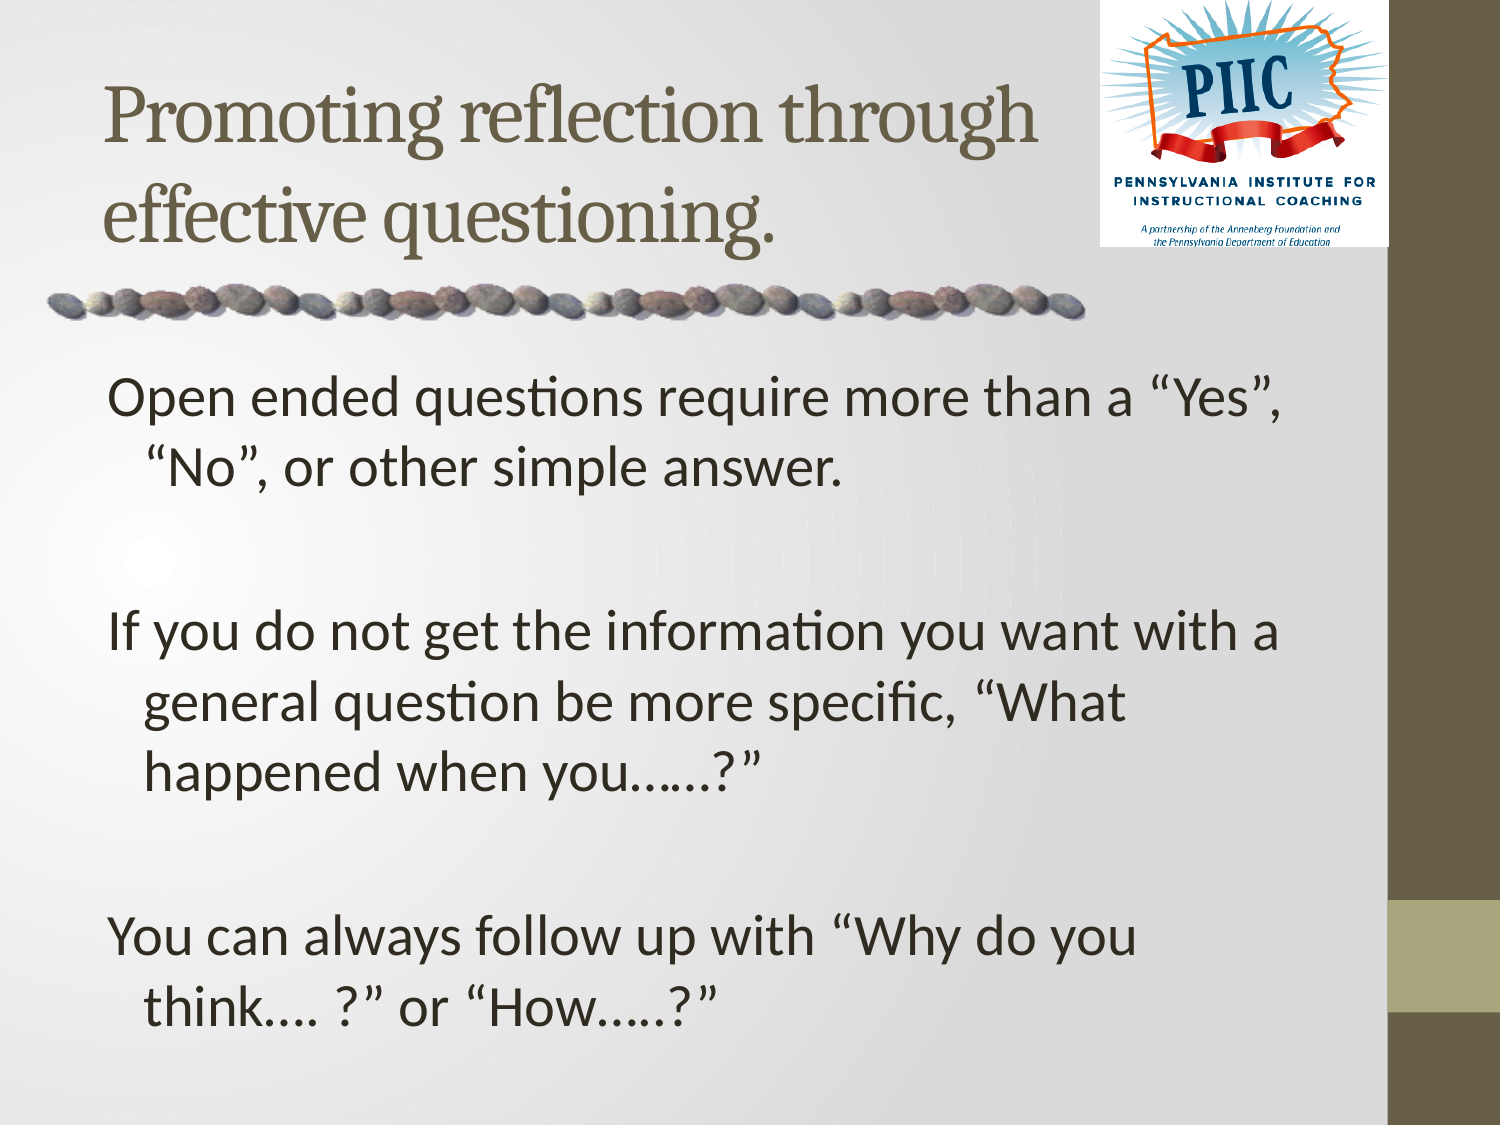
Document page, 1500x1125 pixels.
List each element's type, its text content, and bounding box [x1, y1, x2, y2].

list Open ended questions require more than a “Yes”, “No”, or other simple answer. If you do not get the information you want with a general question be more specific, “What happened when you……?” You can always follow up with “Why do you think…. ?” or “How…..?” [75, 350, 1325, 1050]
title Promoting reflection through effective questioning. [87, 99, 1338, 288]
picture [1099, 0, 1390, 248]
picture [36, 278, 1101, 327]
